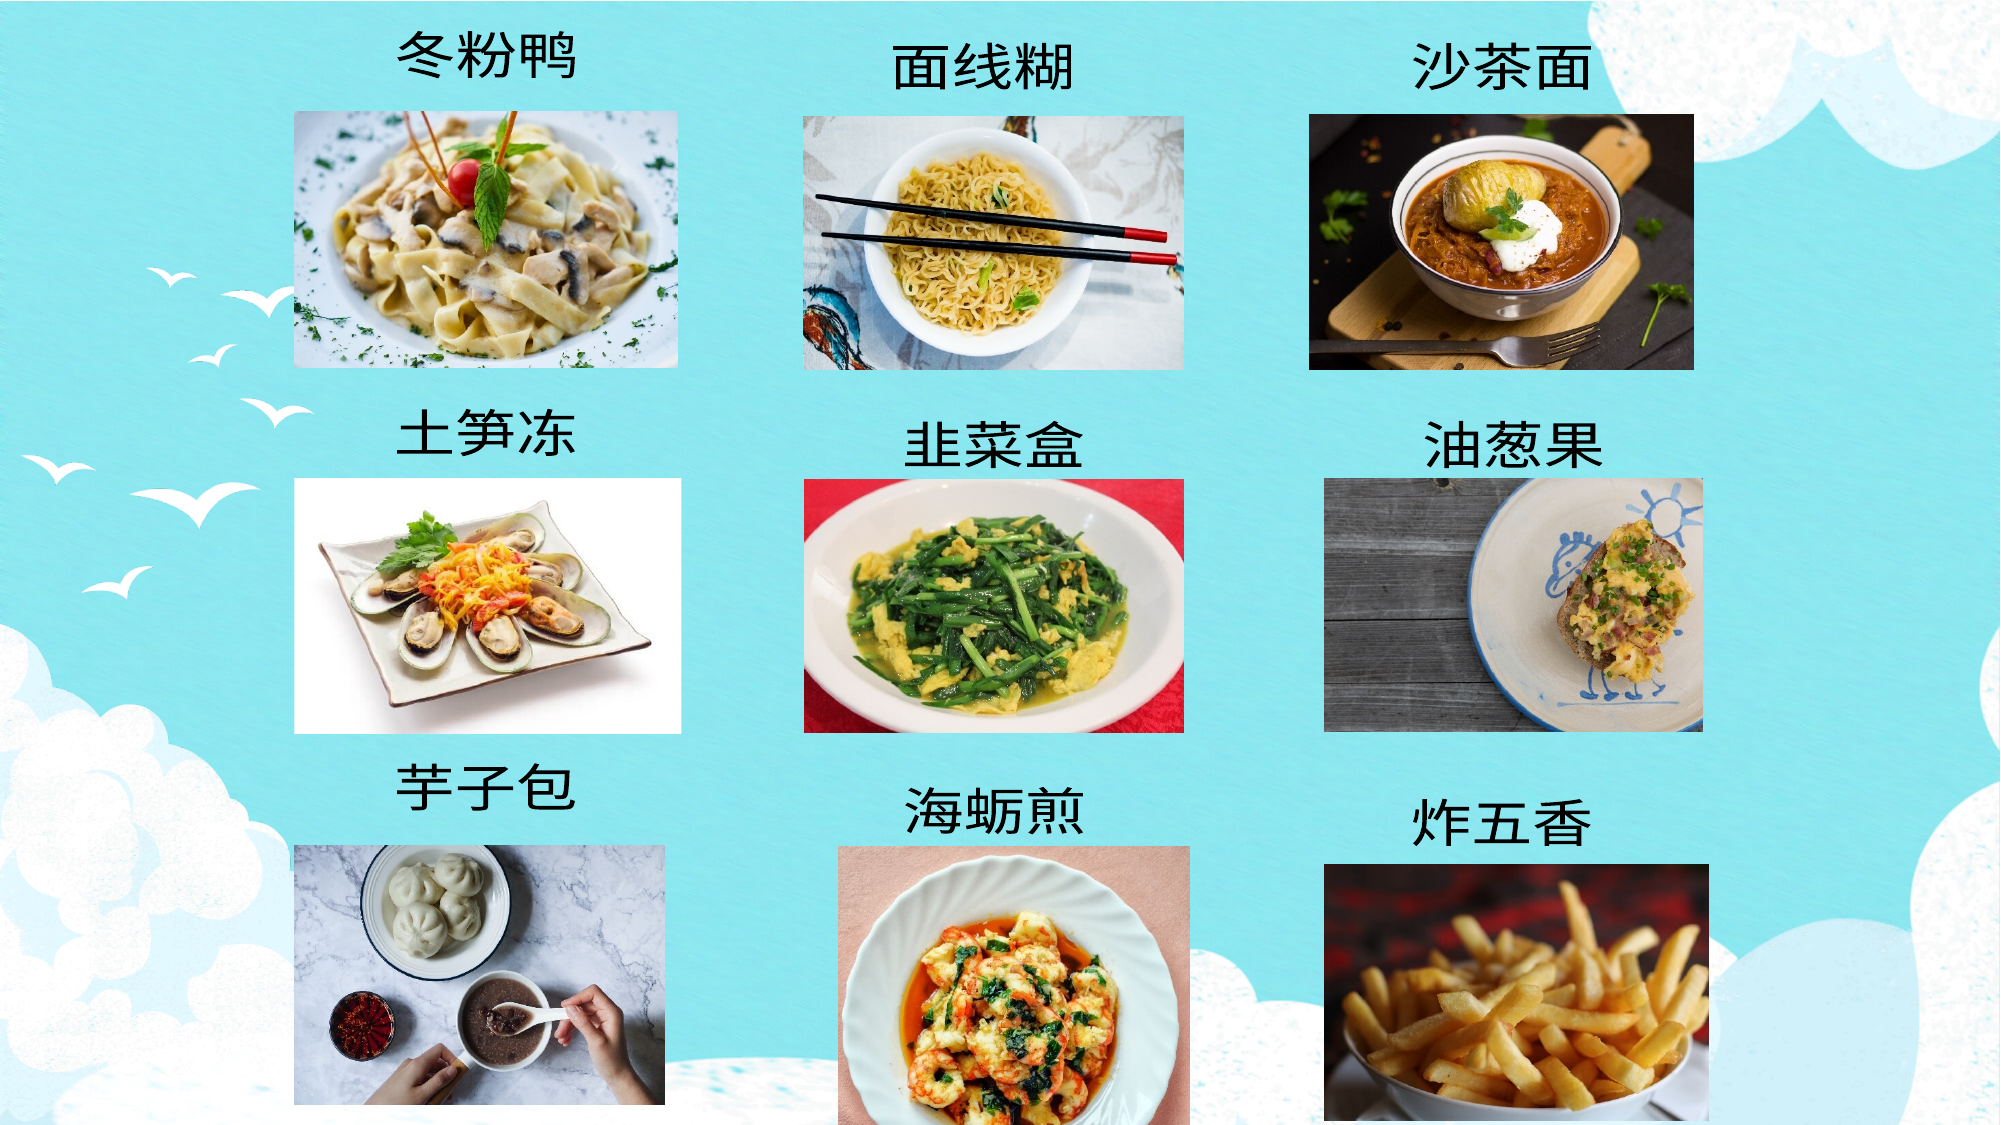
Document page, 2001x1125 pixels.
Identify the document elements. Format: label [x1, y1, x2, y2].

picture [0, 0, 2000, 1125]
text_box [294, 30, 1709, 1125]
